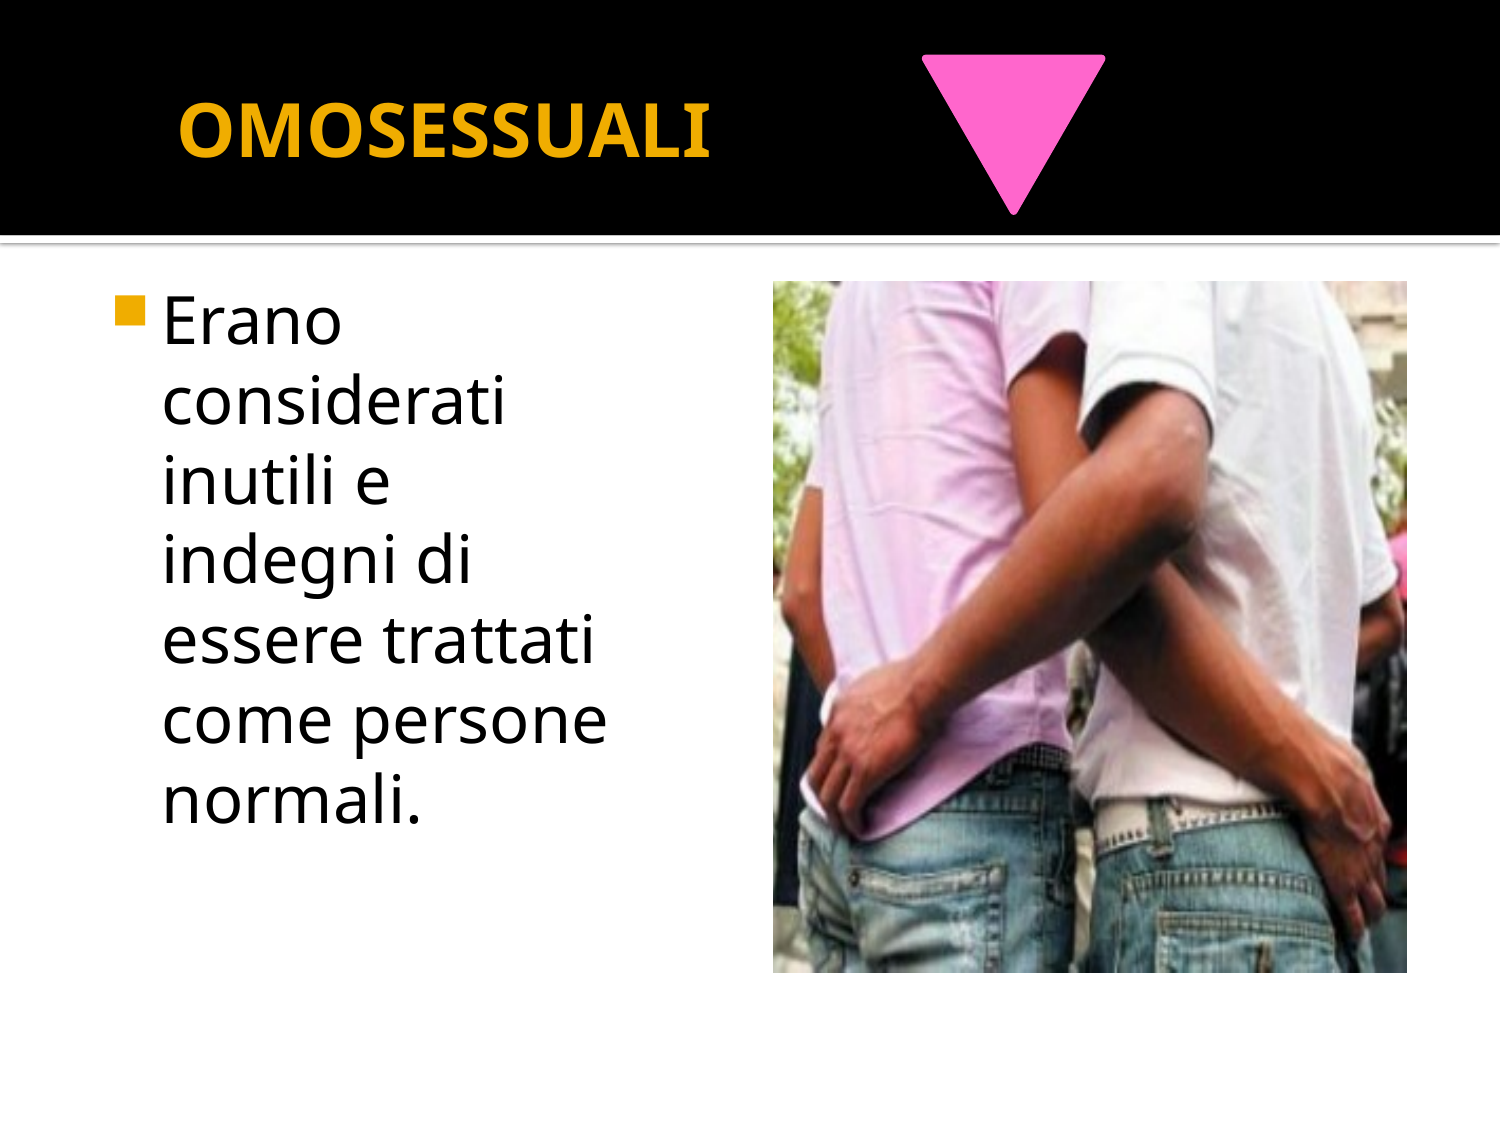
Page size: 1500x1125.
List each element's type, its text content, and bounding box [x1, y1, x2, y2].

title OMOSESSUALI [75, 24, 1425, 231]
text_box [921, 54, 1106, 215]
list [773, 281, 1407, 973]
list Erano considerati inutili e indegni di essere trattati come persone normali. [74, 262, 645, 1067]
